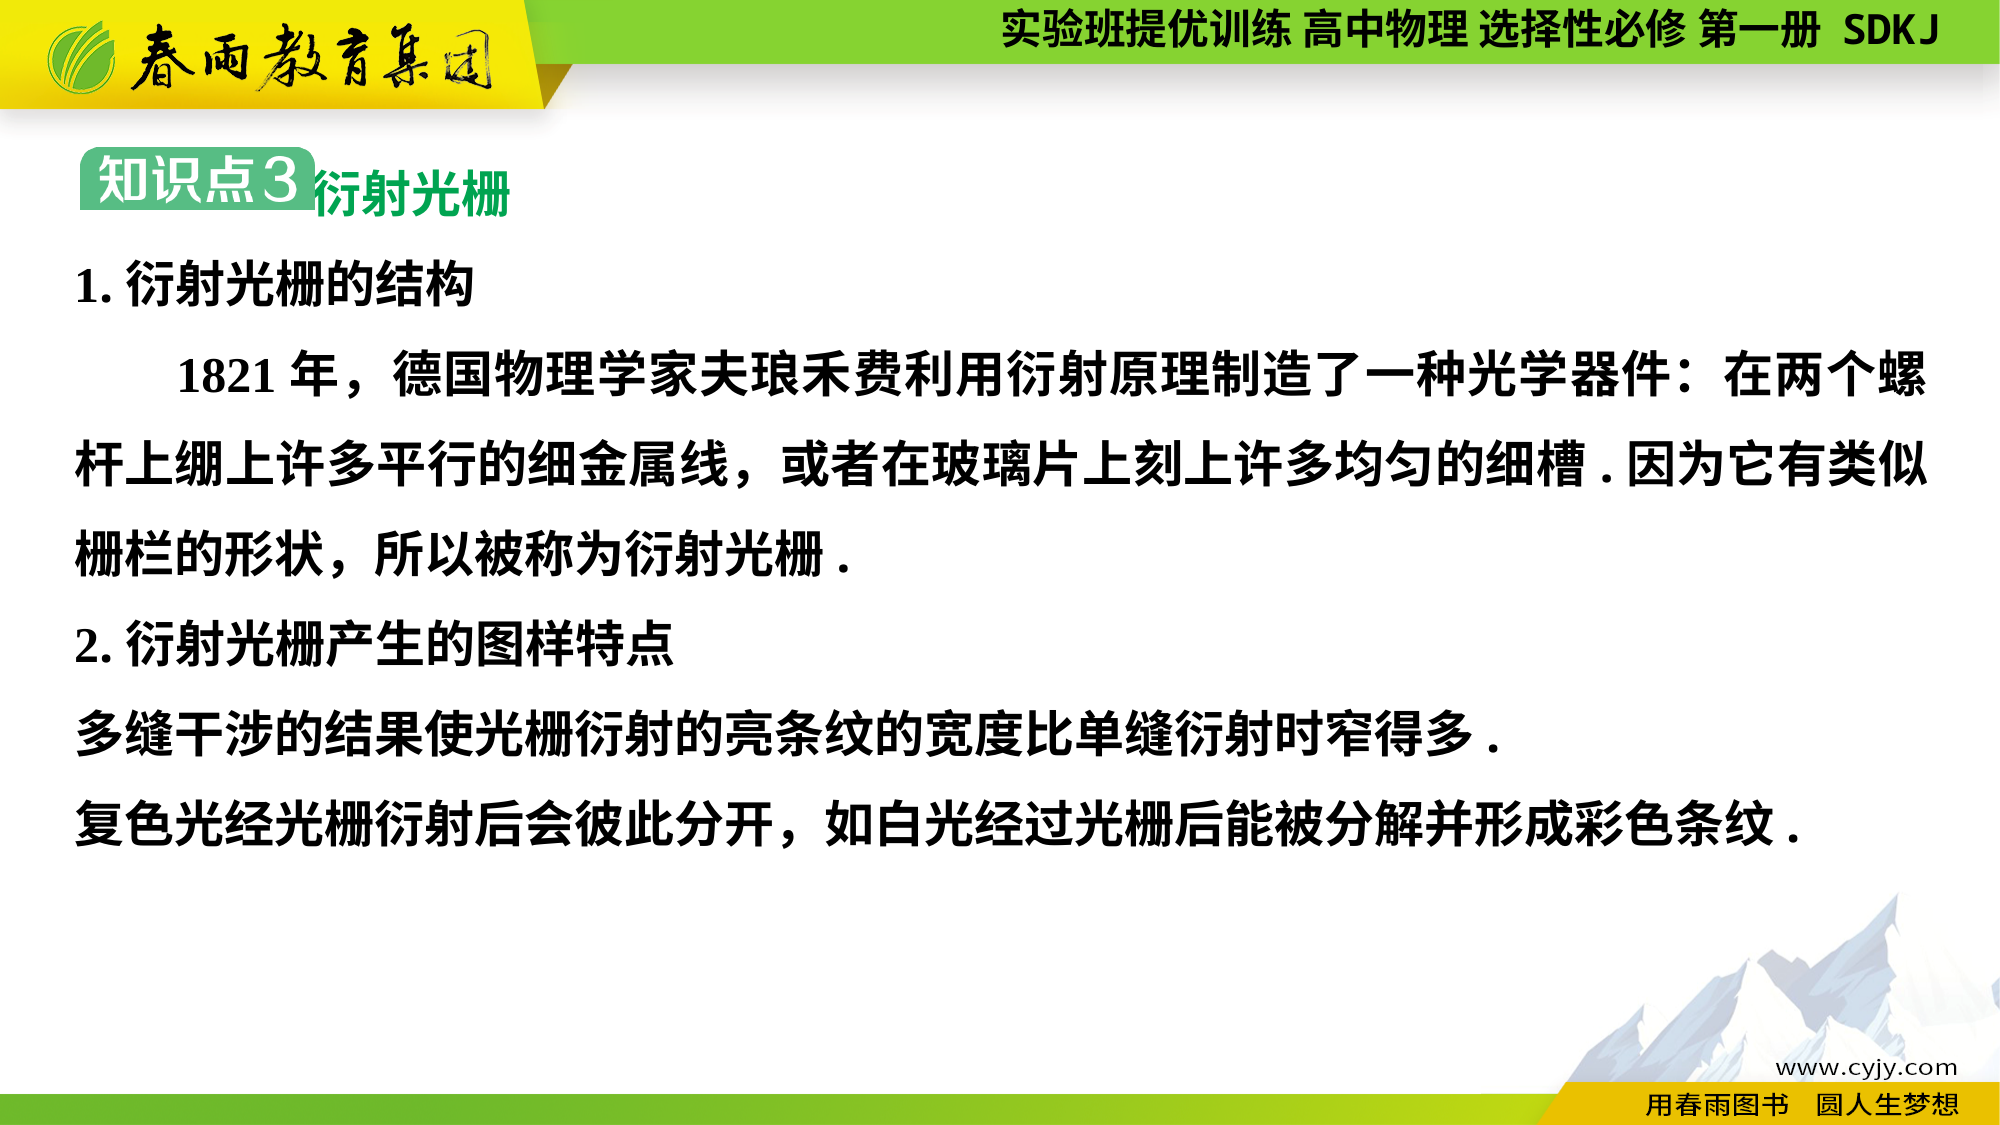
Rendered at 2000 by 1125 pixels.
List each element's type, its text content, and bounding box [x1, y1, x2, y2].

list 衍射光栅 1.衍射光栅的结构 1821年，德国物理学家夫琅禾费利用衍射原理制造了一种光学器件：在两个螺杆上绷上许多平行的细金属线，或者在玻璃片上刻上许多均匀的细槽.因为它有类似栅栏的形状，所以被称为衍射光栅. 2.衍射光栅产生的图样特点 多缝干涉的结果使光栅衍射的亮条纹的宽度比单缝衍射时窄得多. 复色光经光栅衍射后会彼此分开，如白光经过光栅后能被分解并形成彩色条纹. [59, 125, 1944, 868]
picture [0, 0, 2000, 1125]
